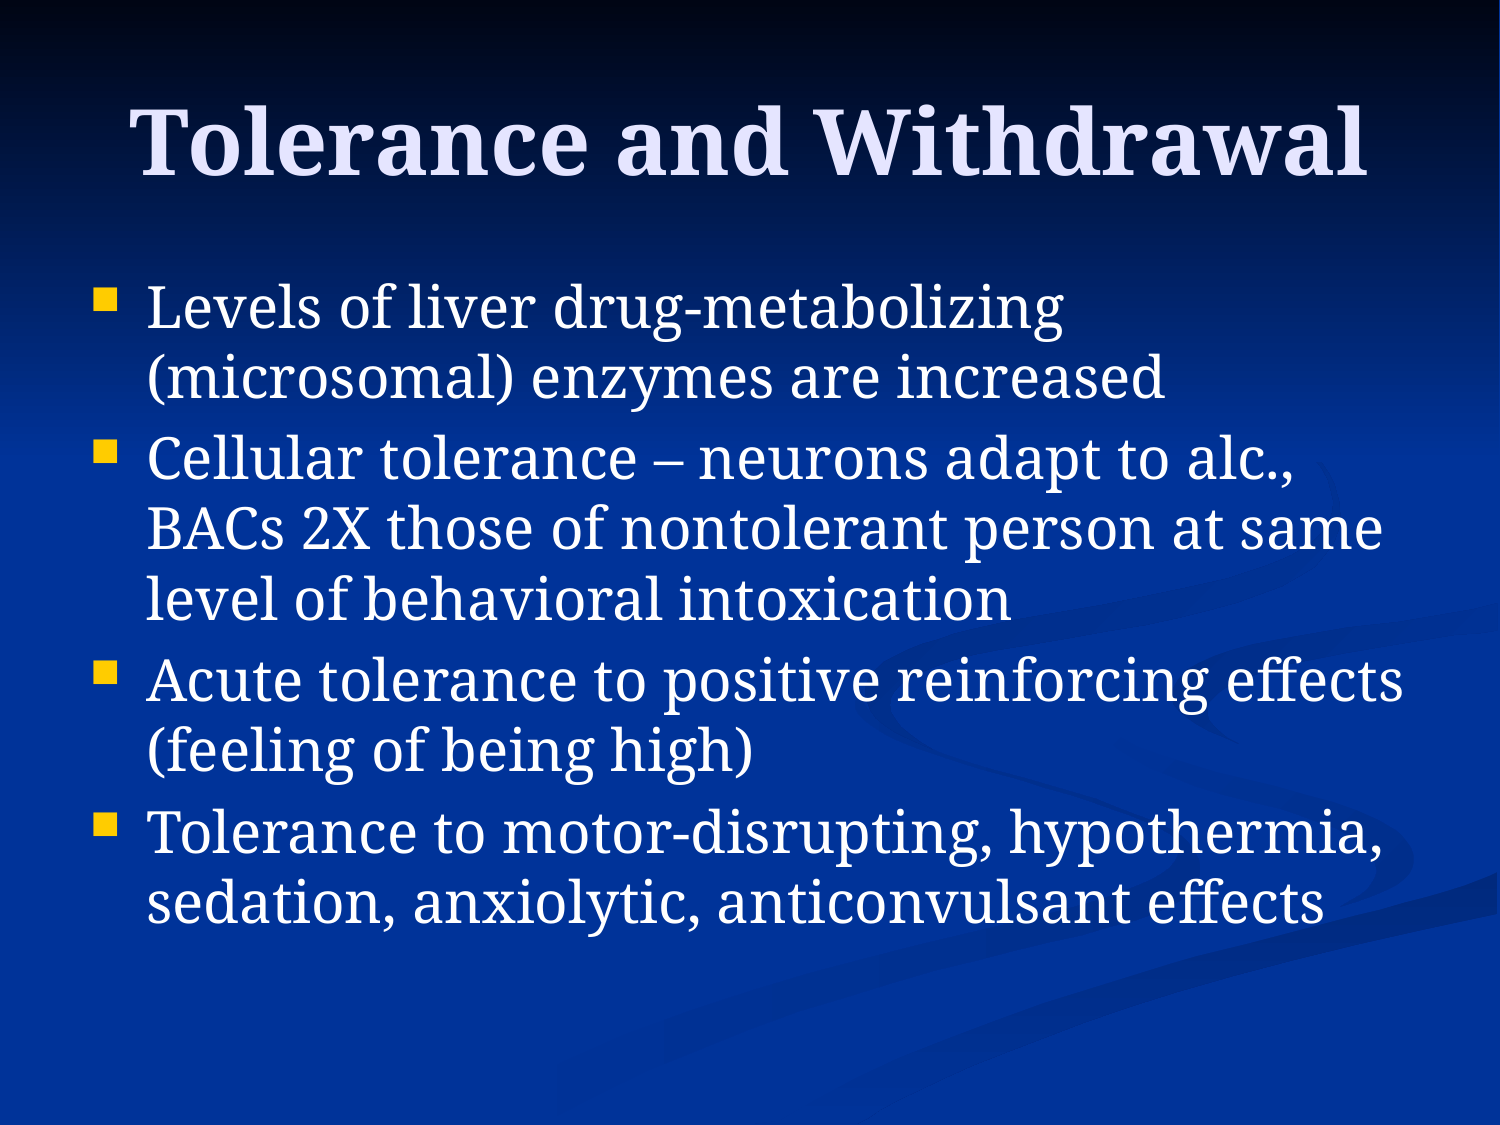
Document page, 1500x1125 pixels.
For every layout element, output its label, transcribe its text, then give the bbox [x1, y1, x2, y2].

title Tolerance and Withdrawal [74, 44, 1426, 233]
list Levels of liver drug-metabolizing (microsomal) enzymes are increased Cellular tolerance – neurons adapt to alc., BACs 2X those of nontolerant person at same level of behavioral intoxication Acute tolerance to positive reinforcing effects (feeling of being high) Tolerance to motor-disrupting, hypothermia, sedation, anxiolytic, anticonvulsant effects [74, 262, 1426, 1006]
